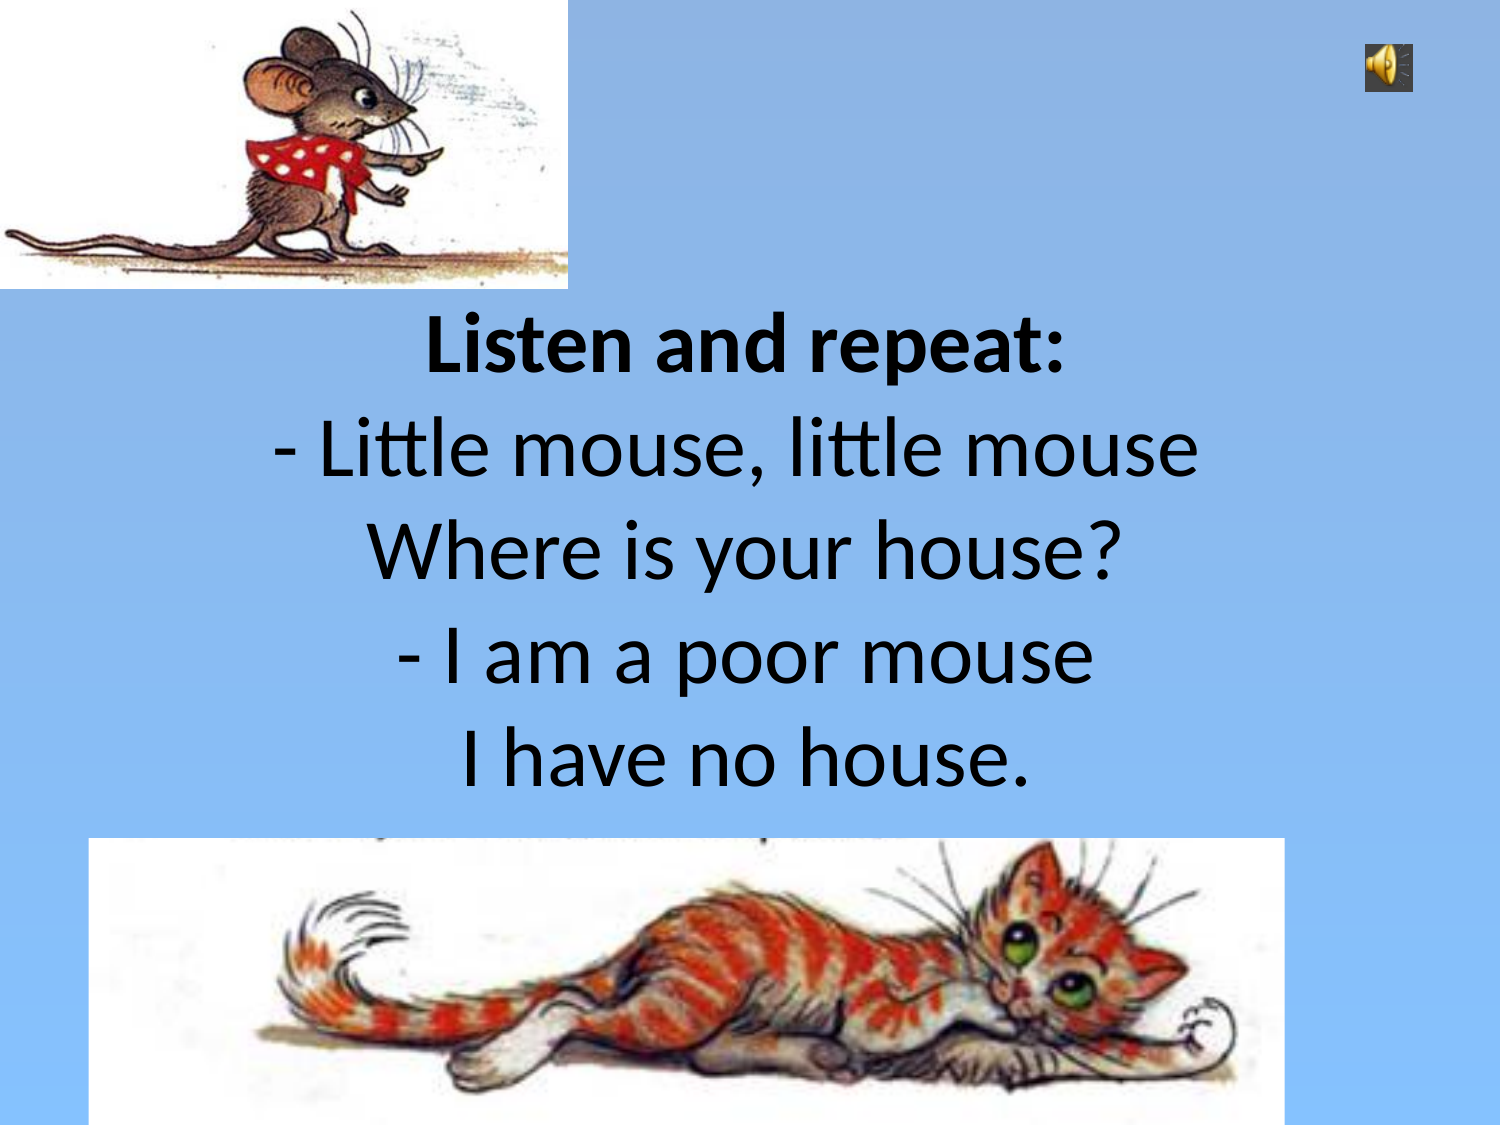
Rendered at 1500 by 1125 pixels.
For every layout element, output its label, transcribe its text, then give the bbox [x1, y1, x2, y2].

picture [88, 838, 1285, 1125]
picture [1363, 42, 1415, 93]
picture [0, 0, 569, 289]
title Listen and repeat: - Little mouse, little mouse Where is your house? - I am a poor mouse I have no house. [0, 172, 1497, 1125]
